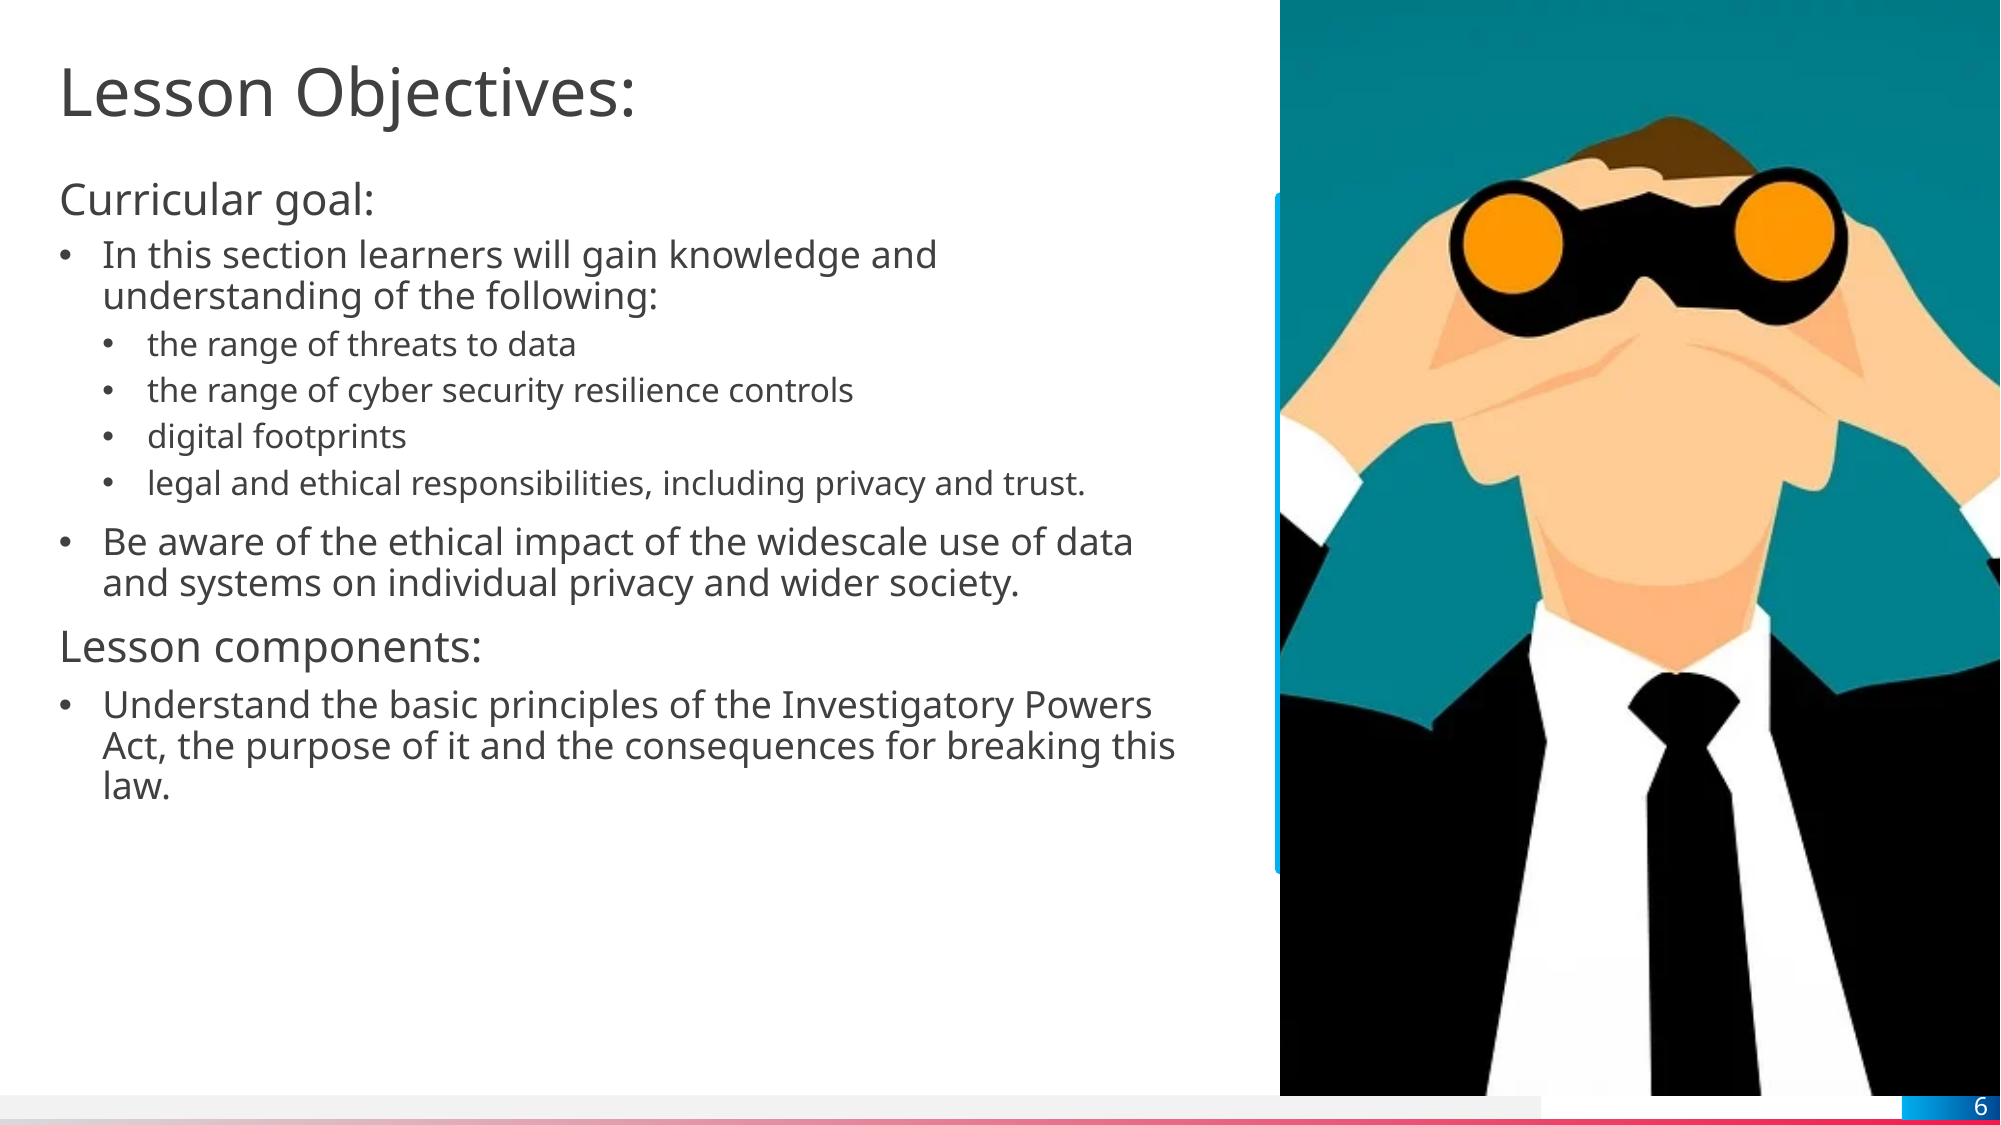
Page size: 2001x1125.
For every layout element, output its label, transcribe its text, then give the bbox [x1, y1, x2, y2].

list Curricular goal: [59, 177, 1207, 236]
text_box Lesson components: [58, 625, 1207, 685]
picture [1280, 0, 2000, 1096]
slide_number 6 [1901, 1096, 2000, 1120]
list In this section learners will gain knowledge and understanding of the following: the range of threats to data the range of cyber security resilience controls digital footprints legal and ethical responsibilities, including privacy and trust. Be aware of the ethical impact of the widescale use of data and systems on individual privacy and wider society. Understand the basic principles of the Investigatory Powers Act, the purpose of it and the consequences for breaking this law. [59, 685, 1207, 975]
list In this section learners will gain knowledge and understanding of the following: the range of threats to data the range of cyber security resilience controls digital footprints legal and ethical responsibilities, including privacy and trust. Be aware of the ethical impact of the widescale use of data and systems on individual privacy and wider society. Understand the basic principles of the Investigatory Powers Act, the purpose of it and the consequences for breaking this law. [59, 236, 1207, 625]
title Lesson Objectives: [59, 59, 1207, 148]
